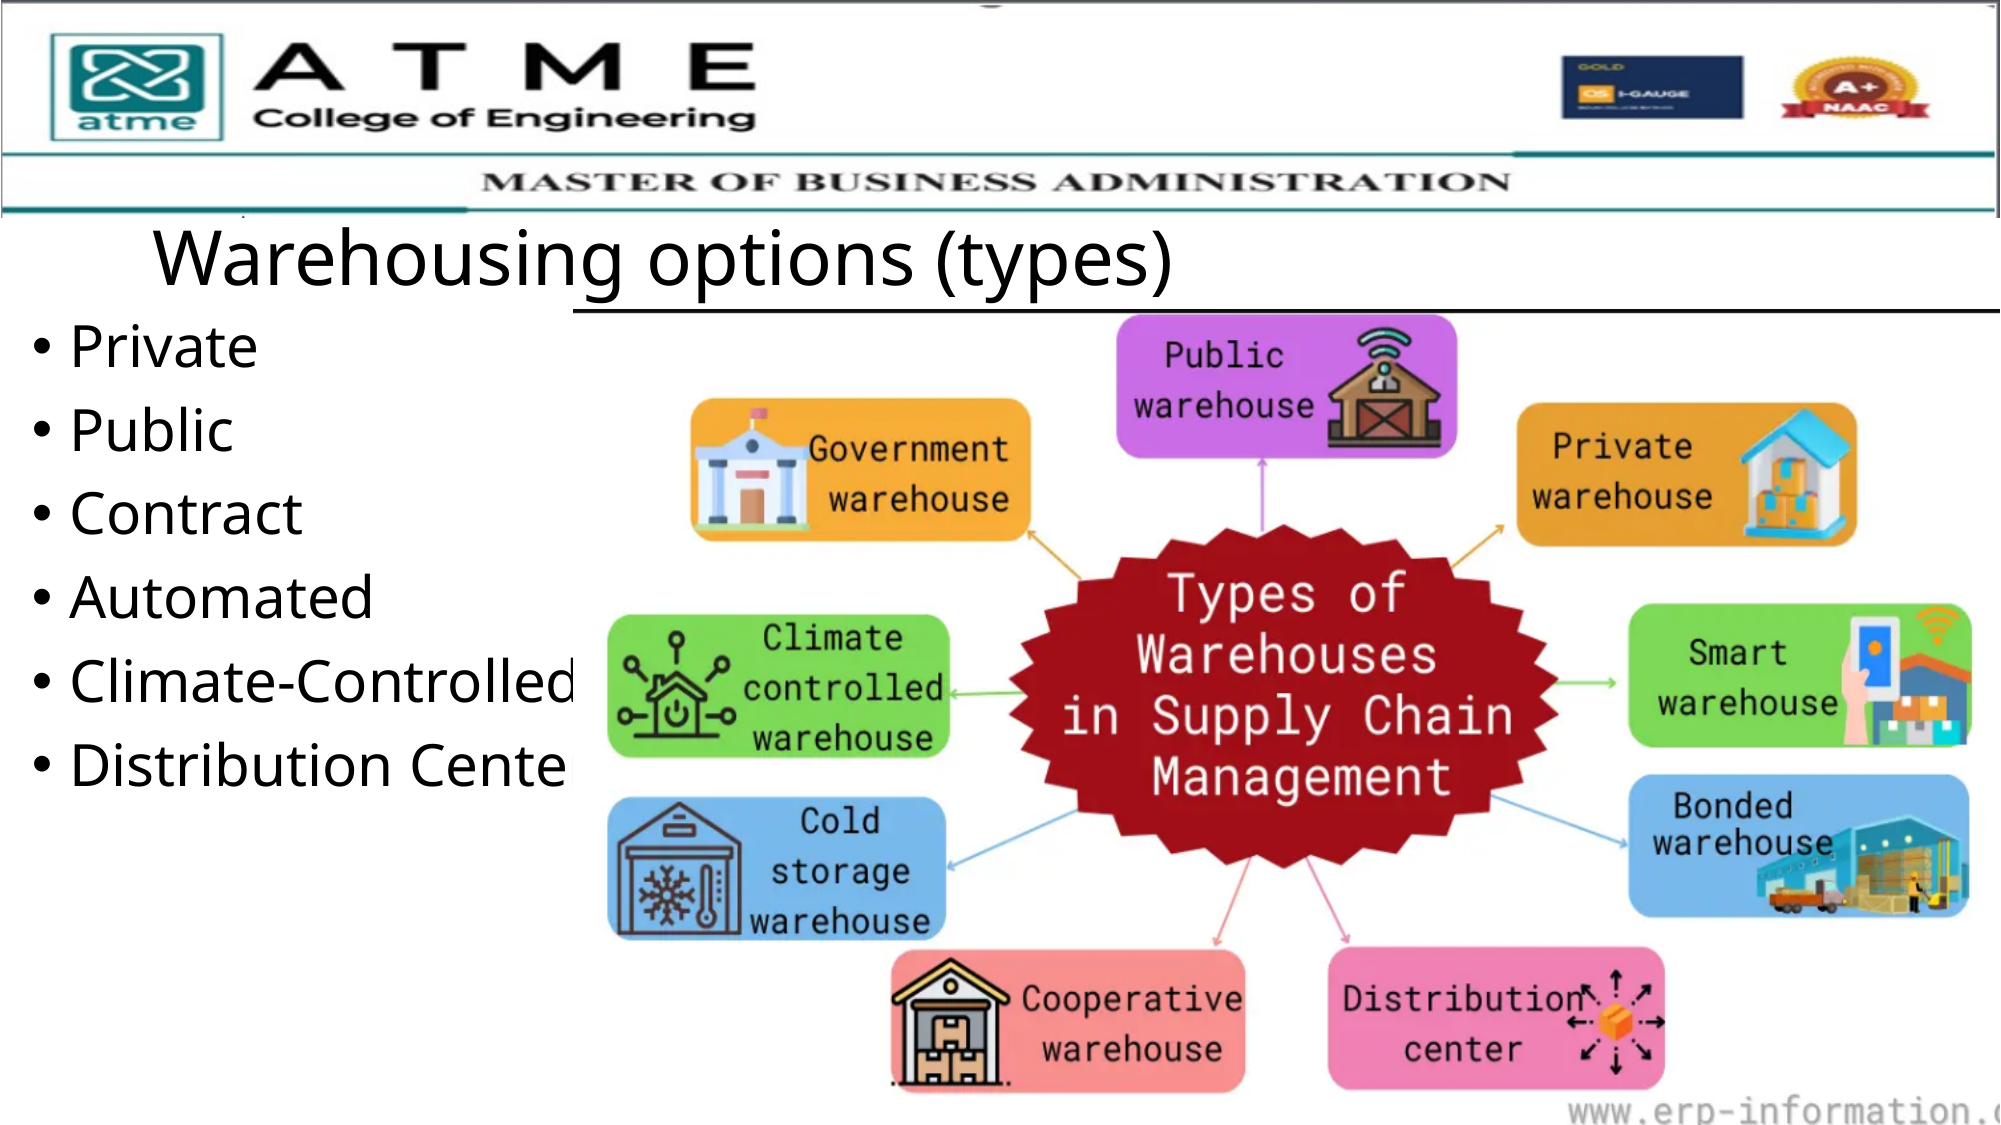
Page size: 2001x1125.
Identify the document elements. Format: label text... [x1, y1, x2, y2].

title Warehousing options (types) [137, 211, 1863, 309]
picture [572, 308, 2000, 1125]
list Private Public Contract Automated Climate-Controlled Distribution Center [16, 309, 572, 1101]
picture [1, 0, 2000, 218]
